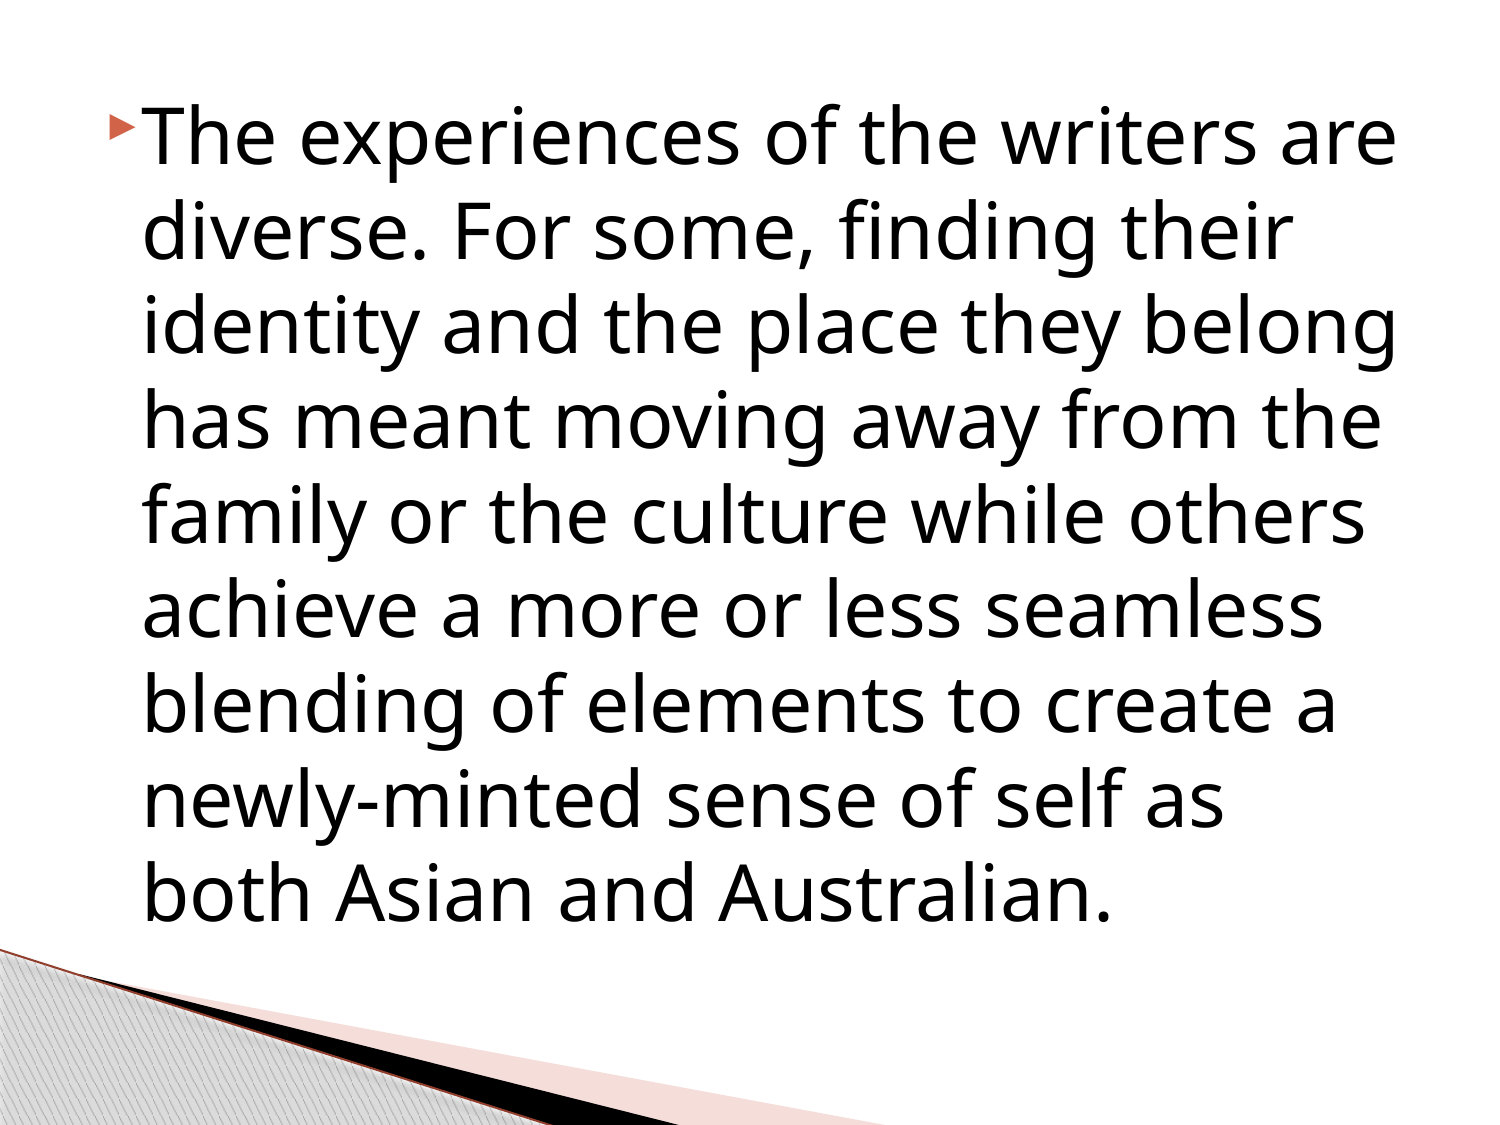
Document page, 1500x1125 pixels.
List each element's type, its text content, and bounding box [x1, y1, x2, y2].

list The experiences of the writers are diverse. For some, finding their identity and the place they belong has meant moving away from the family or the culture while others achieve a more or less seamless blending of elements to create a newly-minted sense of self as both Asian and Australian. [75, 78, 1425, 986]
